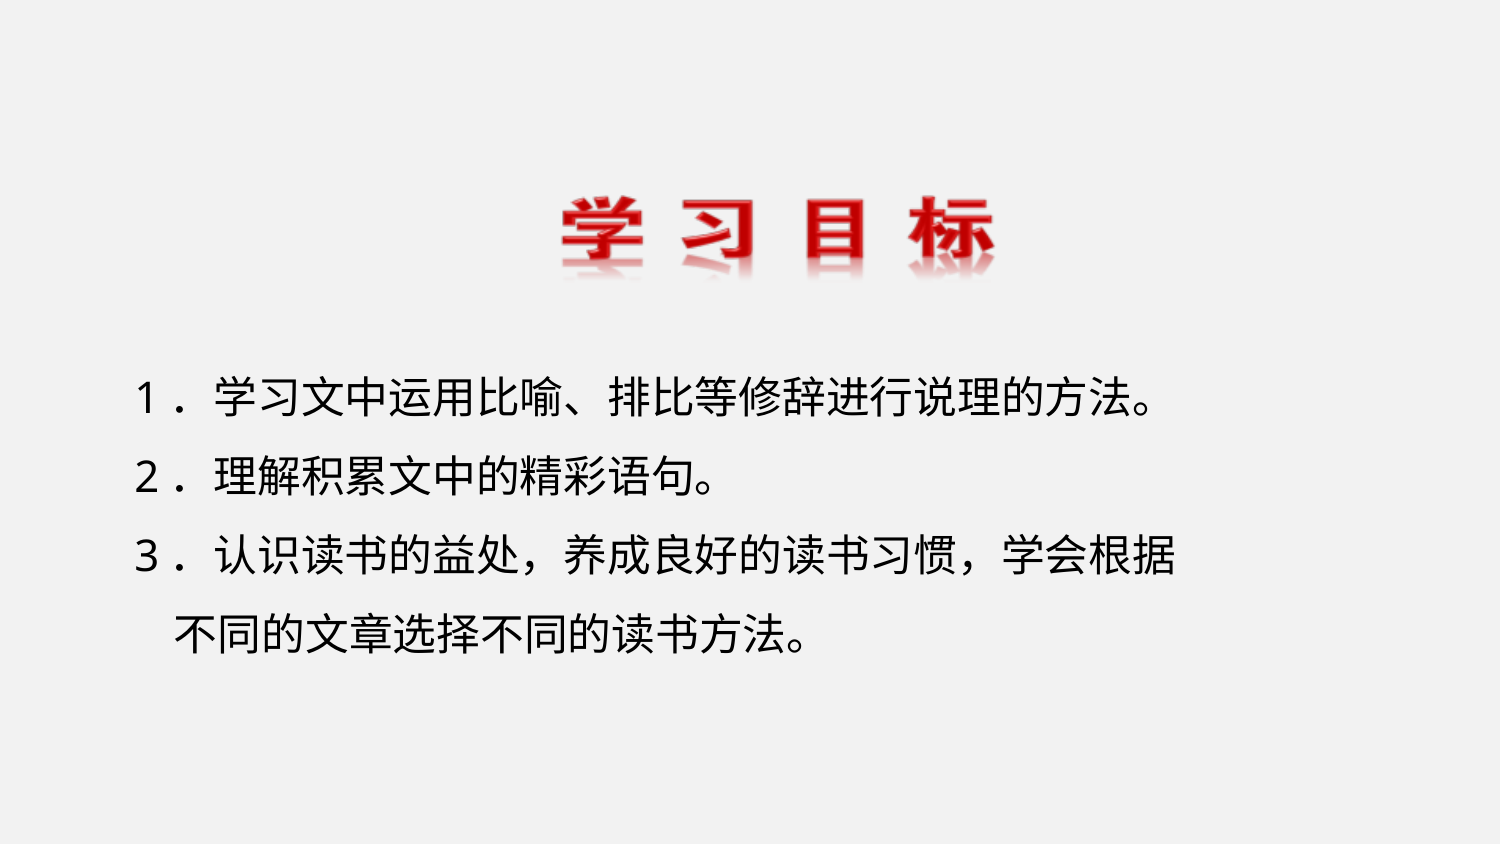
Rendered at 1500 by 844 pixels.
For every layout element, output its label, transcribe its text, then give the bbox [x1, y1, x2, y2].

text_box 1．学习文中运用比喻、排比等修辞进行说理的方法。 2．理解积累文中的精彩语句。 3．认识读书的益处，养成良好的读书习惯，学会根据 不同的文章选择不同的读书方法。 [123, 338, 1500, 665]
picture [552, 183, 1009, 284]
